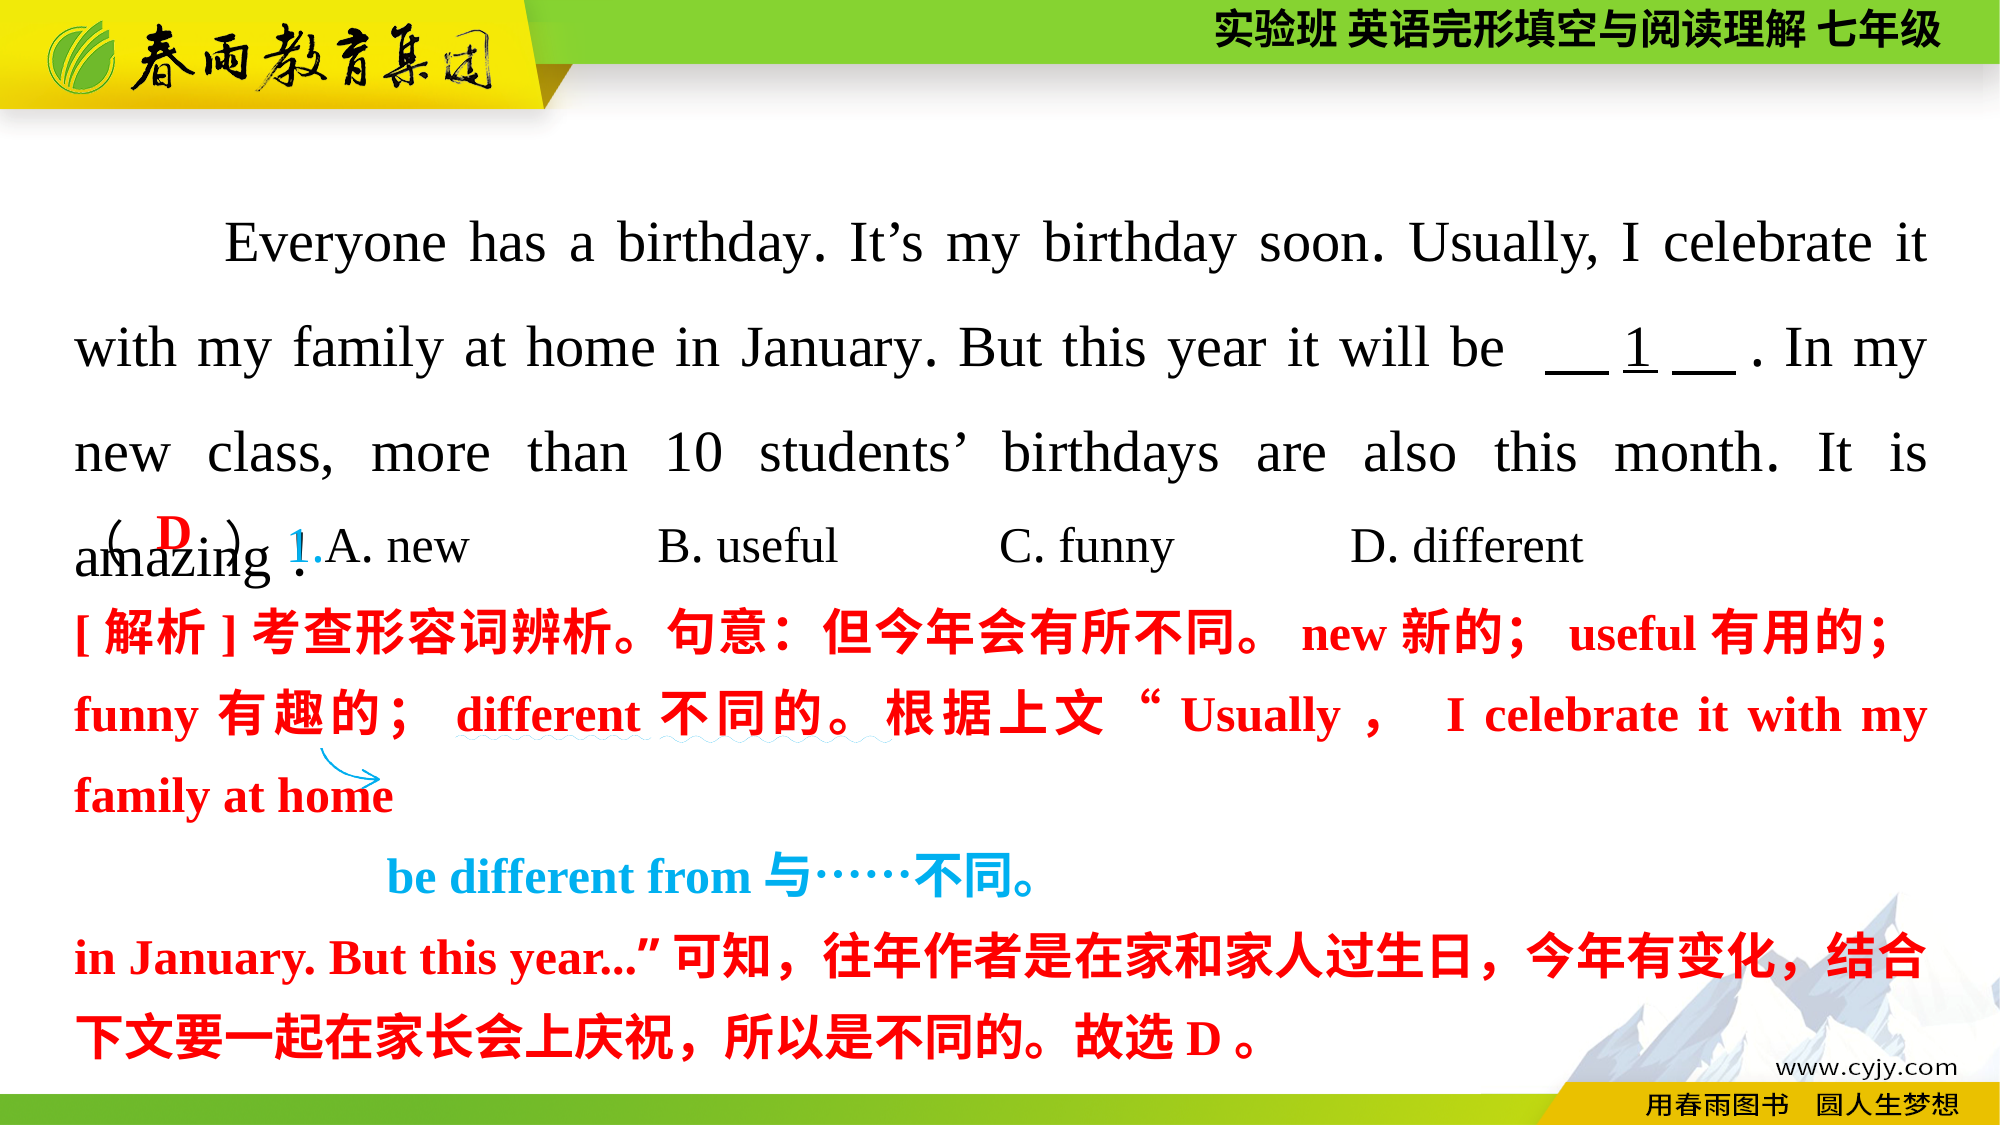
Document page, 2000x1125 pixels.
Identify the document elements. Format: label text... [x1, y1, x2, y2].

text_box [解析]考查形容词辨析。句意：但今年会有所不同。new新的；useful有用的；funny有趣的；different不同的。根据上文“Usually， I celebrate it with my family at home be different from与……不同。 in January. But this year...”可知，往年作者是在家和家人过生日，今年有变化，结合下文要一起在家长会上庆祝，所以是不同的。故选D。 [59, 572, 1944, 1074]
picture [0, 0, 2000, 1125]
text_box （ ）1.A. new B. useful C. funny D. different [59, 484, 1944, 572]
list Everyone has a birthday. It’s my birthday soon. Usually, I celebrate it with my family at home in January. But this year it will be 1 . In my new class, more than 10 students’ birthdays are also this month. It is amazing！ [59, 160, 1944, 481]
text_box D [141, 491, 207, 567]
